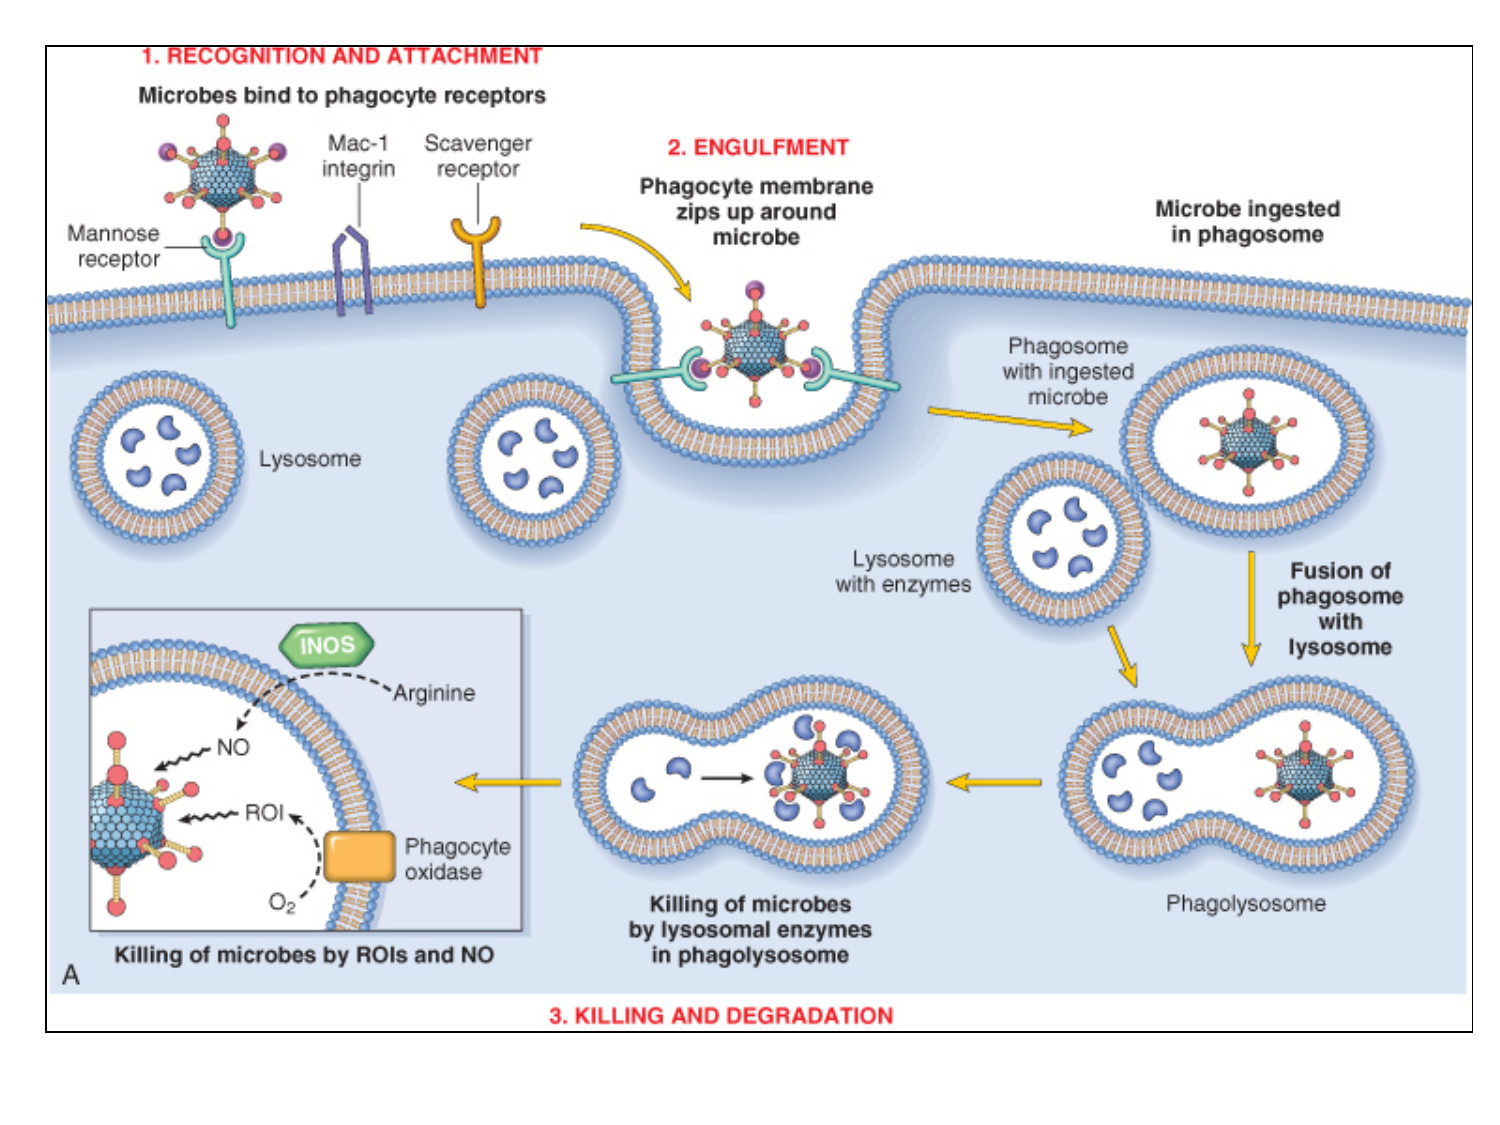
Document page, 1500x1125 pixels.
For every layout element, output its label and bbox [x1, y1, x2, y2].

picture [46, 46, 1473, 1032]
